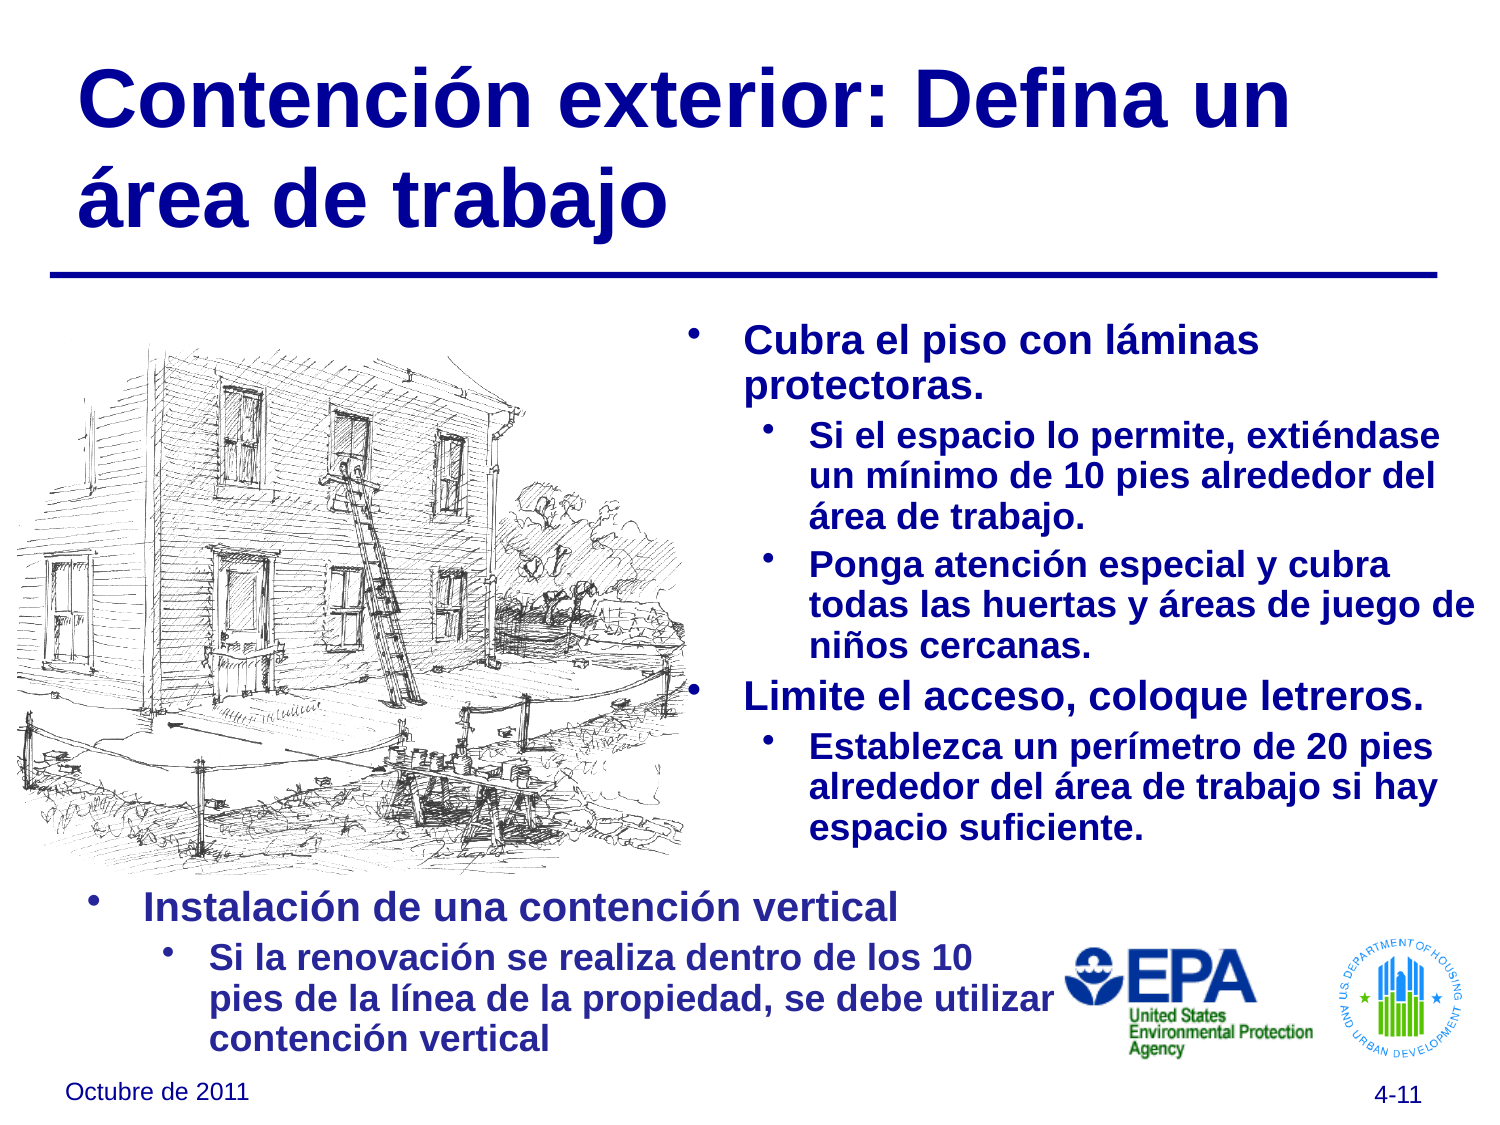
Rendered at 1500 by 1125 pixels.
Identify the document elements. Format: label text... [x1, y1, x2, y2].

title Contención exterior: Defina un área de trabajo [61, 61, 1438, 226]
slide_number Octubre de 2011 [49, 1049, 363, 1125]
list Cubra el piso con láminas protectoras. Si el espacio lo permite, extiéndase un mínimo de 10 pies alrededor del área de trabajo. Ponga atención especial y cubra todas las huertas y áreas de juego de niños cercanas. Limite el acceso, coloque letreros. Establezca un perímetro de 20 pies alrededor del área de trabajo si hay espacio suficiente. [671, 310, 1500, 987]
picture [1062, 987, 1319, 1064]
picture [1337, 987, 1463, 1059]
slide_number 4-11 [1124, 1049, 1438, 1125]
text_box Instalación de una contención vertical Si la renovación se realiza dentro de los 10 pies de la línea de la propiedad, se debe utilizar contención vertical [72, 878, 1073, 1042]
picture [17, 338, 693, 875]
